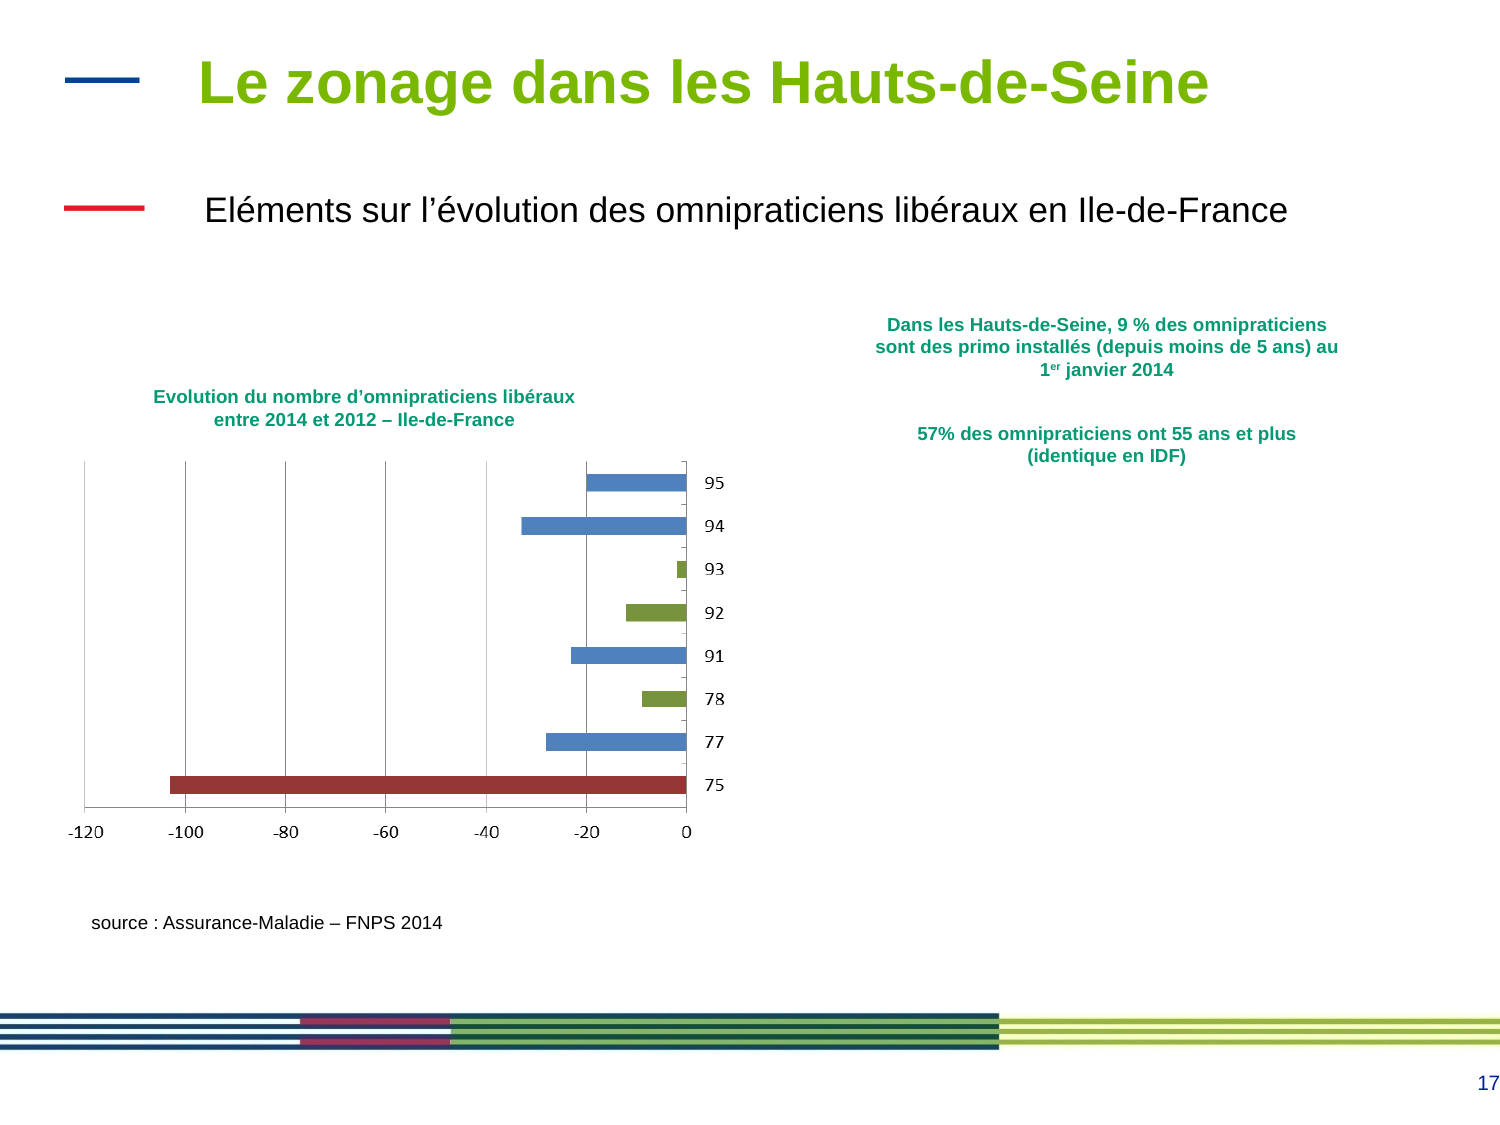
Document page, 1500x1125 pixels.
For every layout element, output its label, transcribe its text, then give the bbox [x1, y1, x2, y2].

text_box source : Assurance-Maladie – FNPS 2014 [76, 903, 563, 941]
text_box Le zonage dans les Hauts-de-Seine [49, 36, 1388, 224]
text_box Eléments sur l’évolution des omnipraticiens libéraux en Ile-de-France [48, 129, 1360, 268]
picture [64, 73, 140, 87]
picture [63, 201, 145, 215]
picture [0, 999, 1500, 1063]
text_box Dans les Hauts-de-Seine, 9 % des omnipraticiens sont des primo installés (depuis moins de 5 ans) au 1er janvier 2014 57% des omnipraticiens ont 55 ans et plus (identique en IDF) [752, 270, 1462, 509]
text_box Evolution du nombre d’omnipraticiens libéraux entre 2014 et 2012 – Ile-de-France [9, 364, 719, 430]
picture [49, 432, 740, 847]
